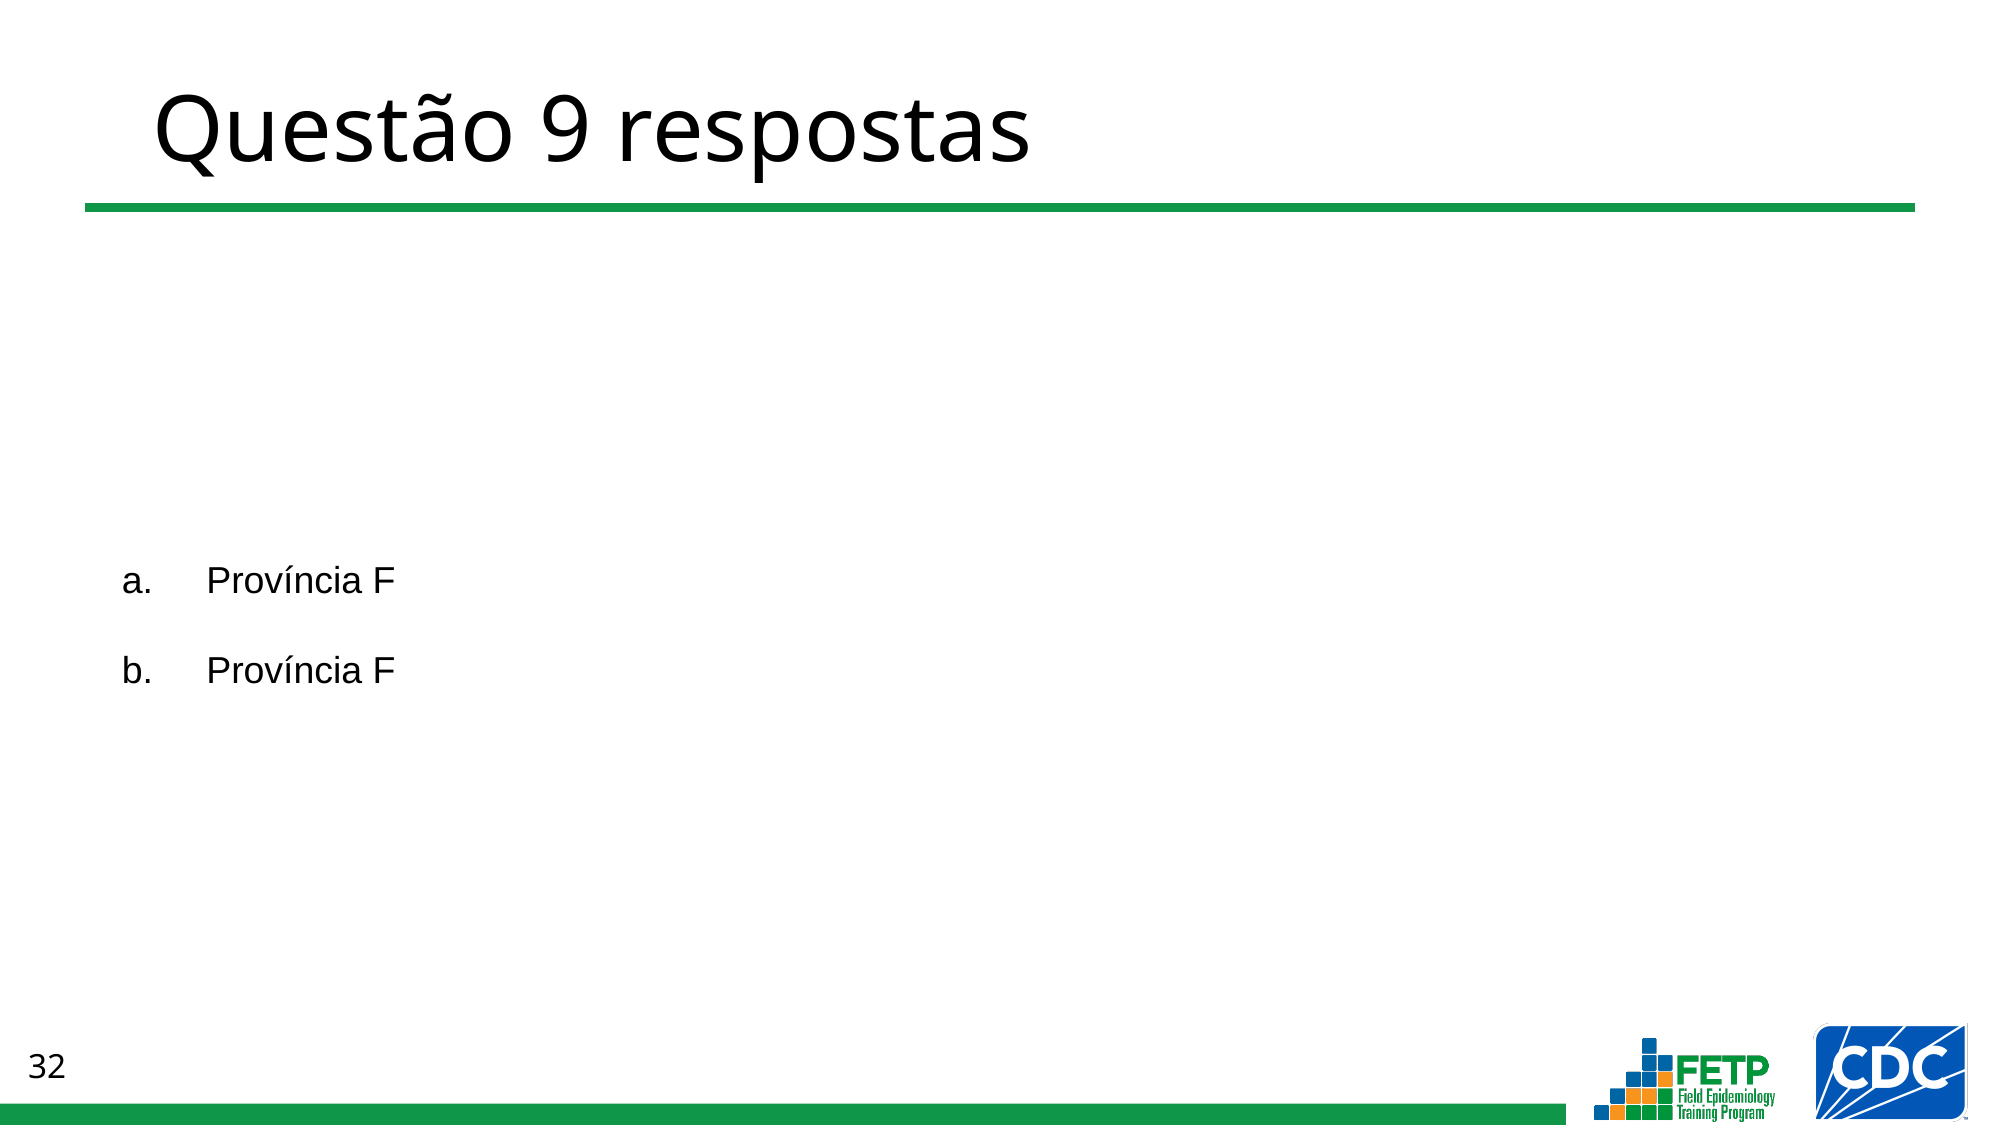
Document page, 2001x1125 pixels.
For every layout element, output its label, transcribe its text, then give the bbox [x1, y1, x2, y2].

title Questão 9 respostas [137, 75, 1863, 207]
list Província F Província F [107, 242, 1893, 1004]
picture [1594, 1038, 1775, 1122]
picture [1813, 1023, 1968, 1122]
